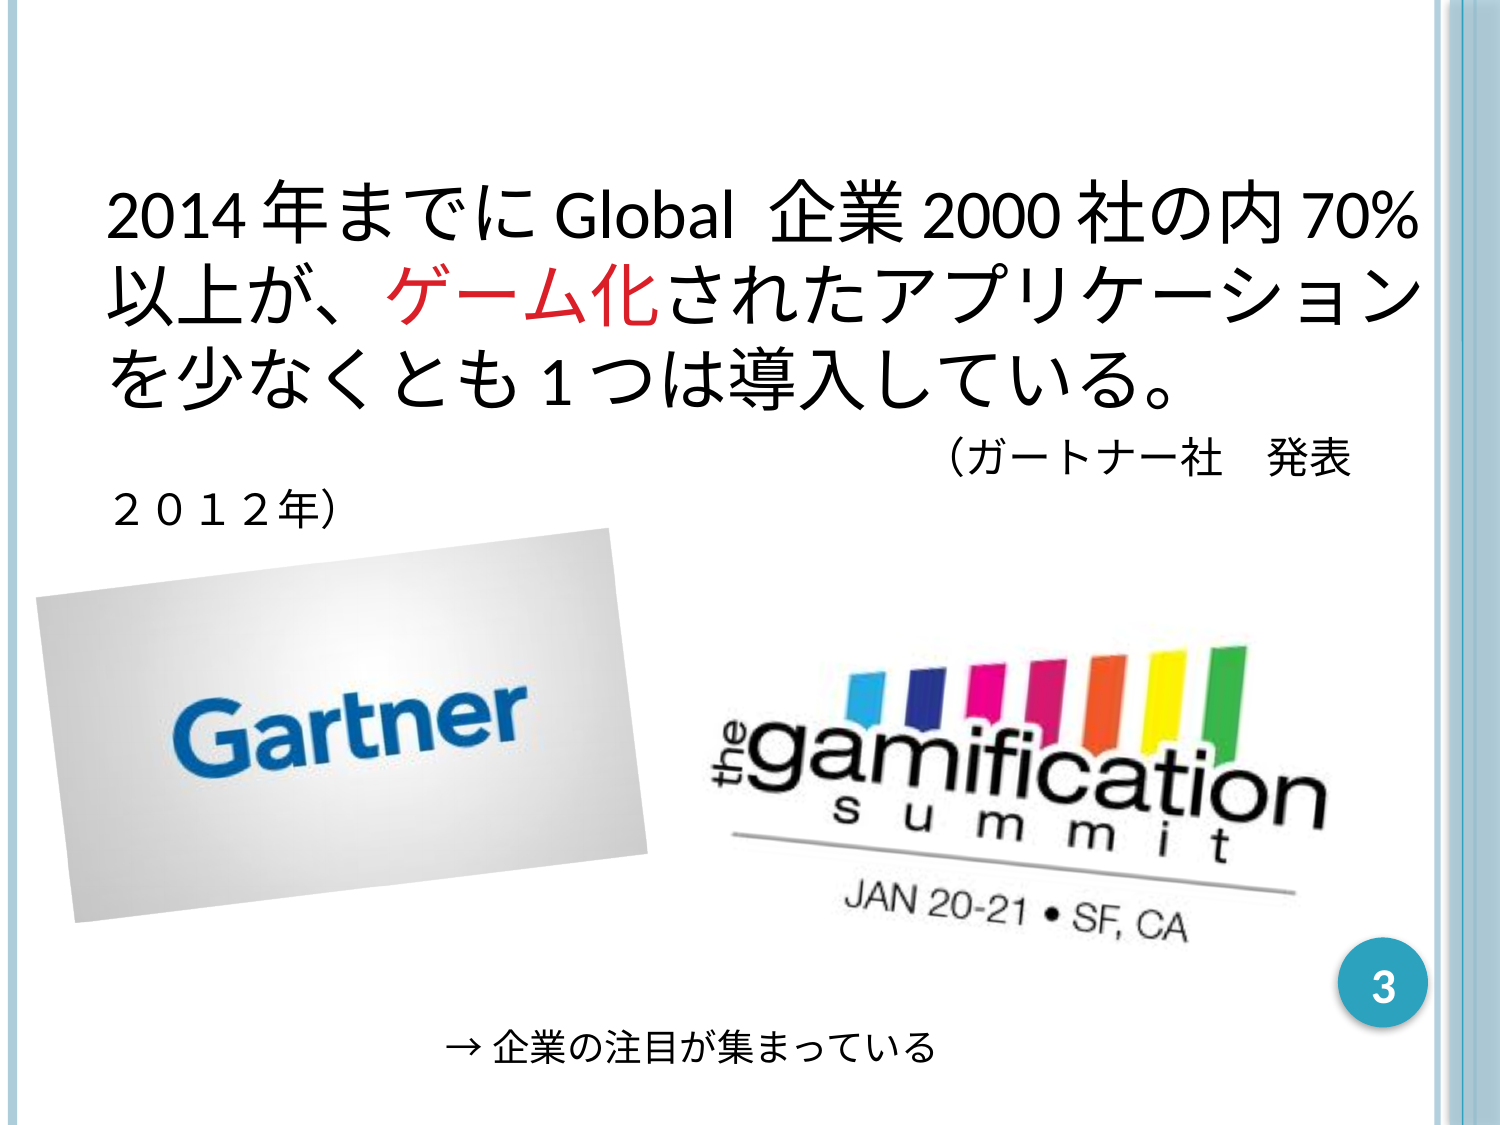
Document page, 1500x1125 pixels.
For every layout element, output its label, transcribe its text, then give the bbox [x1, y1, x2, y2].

slide_number 3 [1333, 940, 1434, 1027]
list 2014年までにGlobal 企業2000社の内70%以上が、ゲーム化されたアプリケーションを少なくとも1つは導入している。 （ガートナー社 発表 ２０１２年） [90, 160, 1441, 610]
picture [685, 573, 1355, 1004]
picture [37, 559, 647, 922]
text_box →企業の注目が集まっている [431, 1016, 1010, 1077]
